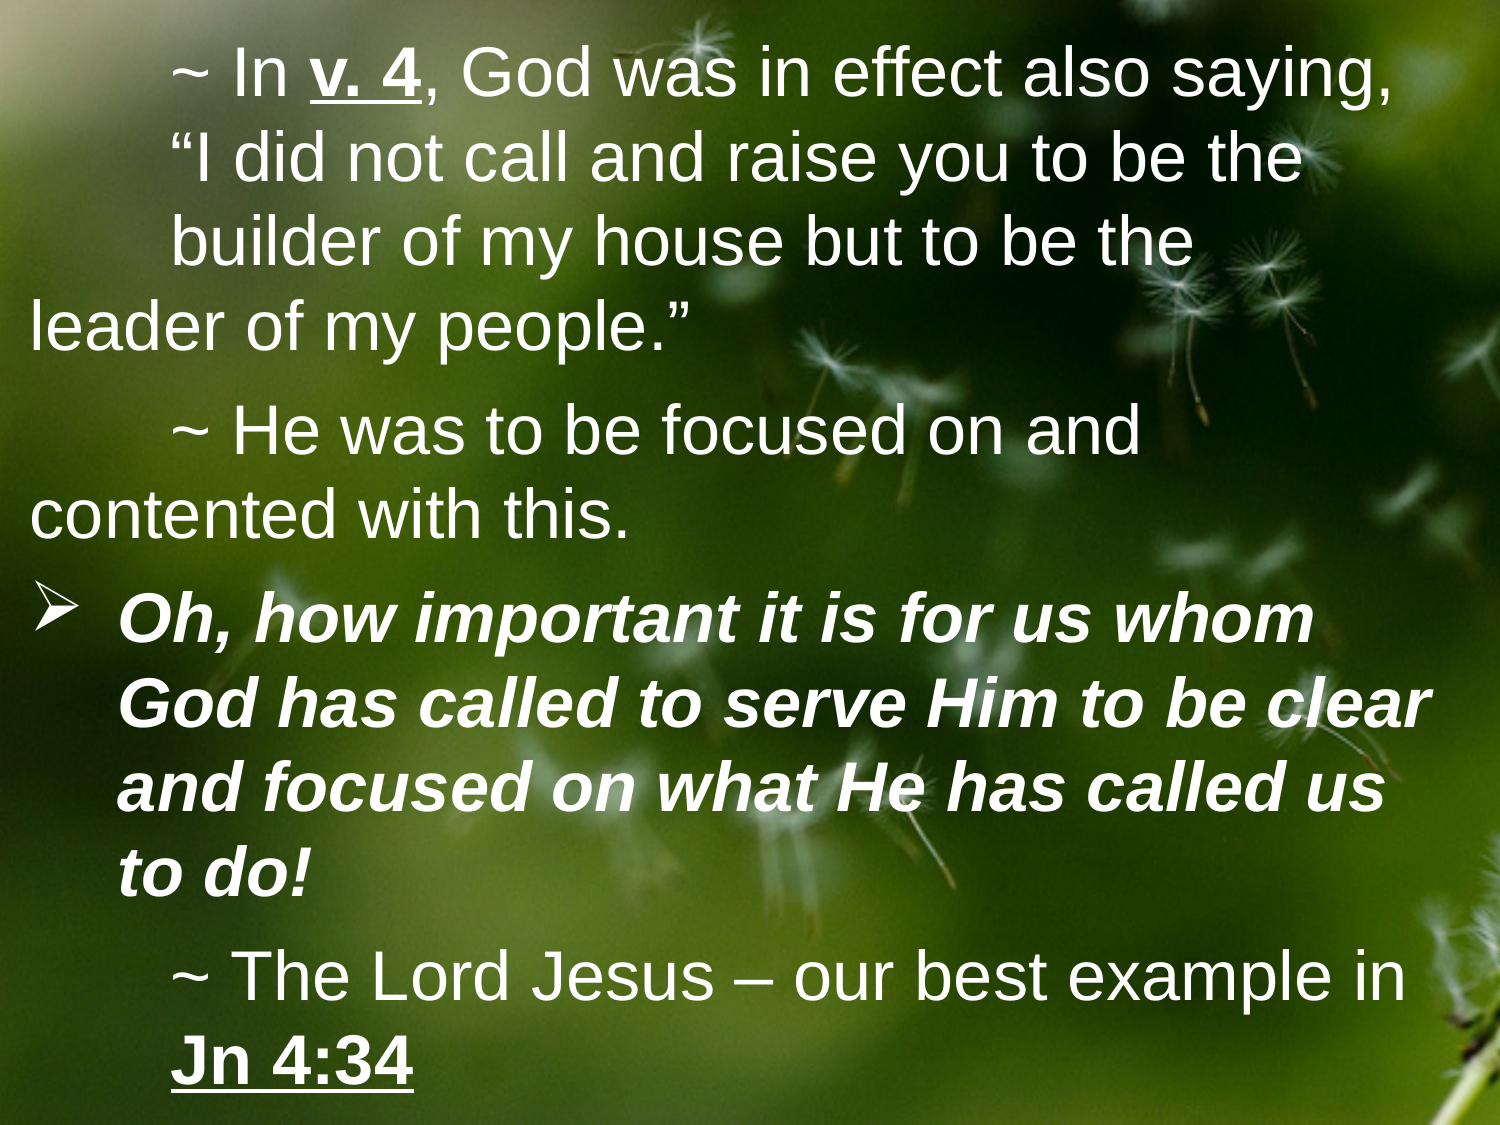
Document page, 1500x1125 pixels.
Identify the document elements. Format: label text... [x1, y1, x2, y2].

subtitle ~ In v. 4, God was in effect also saying, “I did not call and raise you to be the builder of my house but to be the leader of my people.” ~ He was to be focused on and contented with this. Oh, how important it is for us whom God has called to serve Him to be clear and focused on what He has called us to do! ~ The Lord Jesus – our best example in Jn 4:34 [14, 18, 1486, 1108]
picture [0, 0, 1500, 1125]
